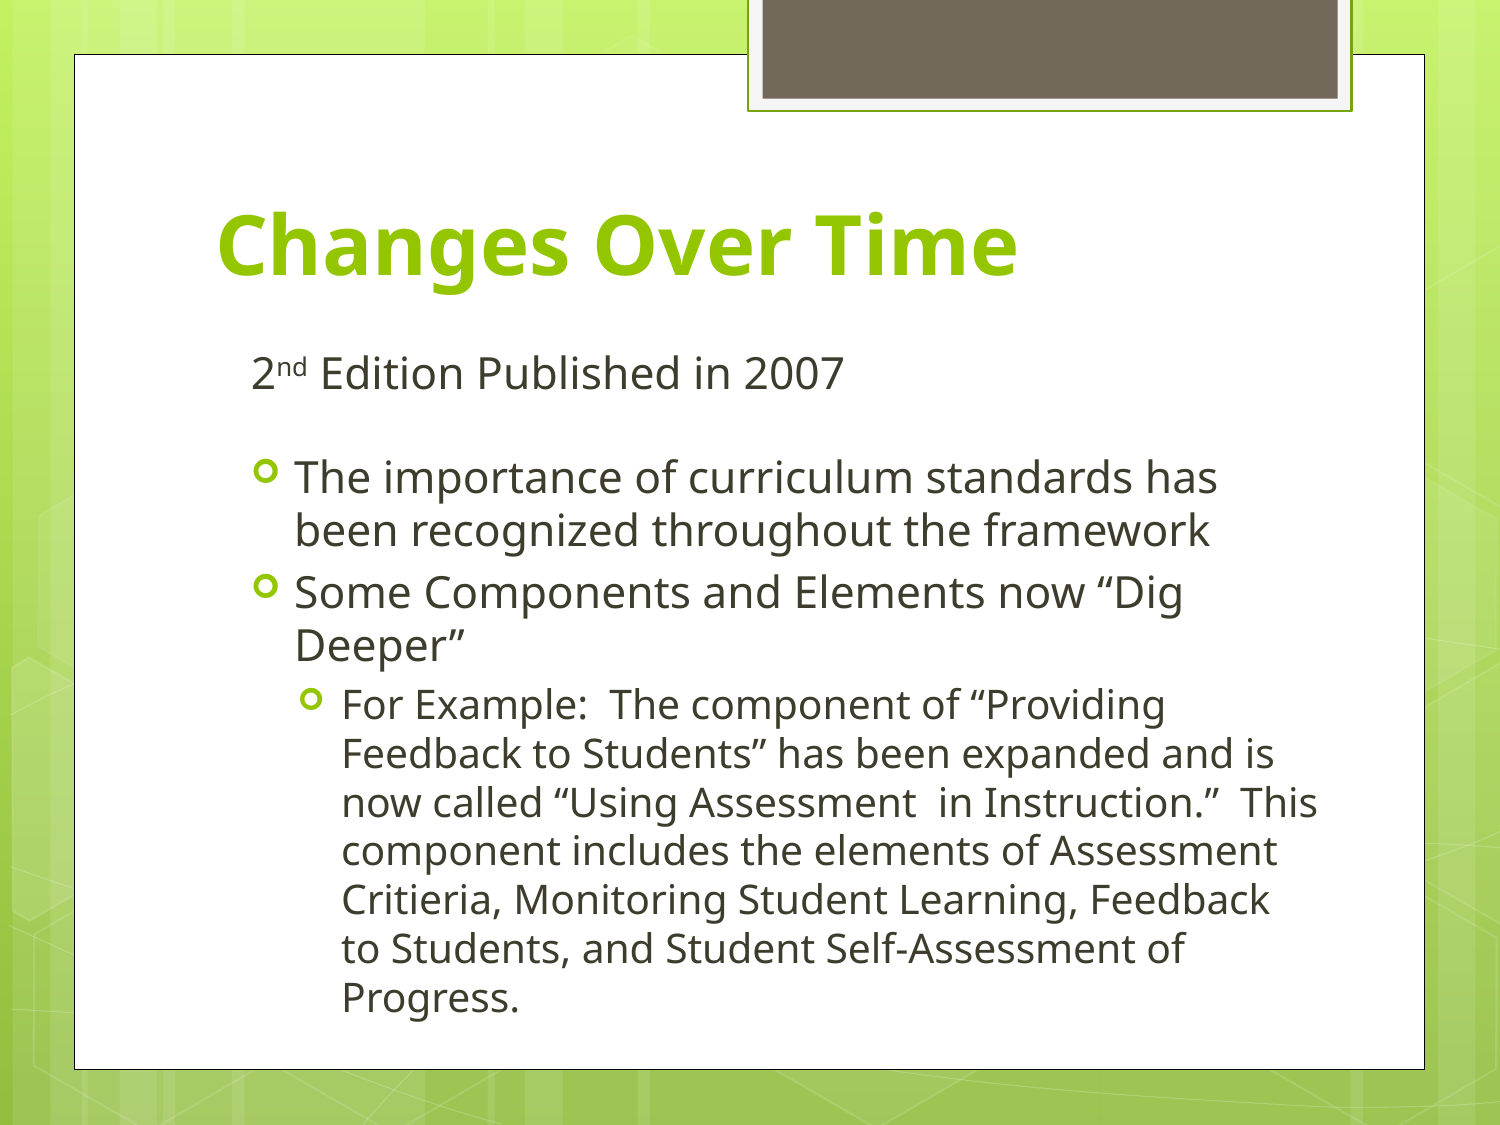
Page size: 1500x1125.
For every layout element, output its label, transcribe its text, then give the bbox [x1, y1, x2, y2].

title Changes Over Time [200, 112, 1353, 300]
list 2nd Edition Published in 2007 The importance of curriculum standards has been recognized throughout the framework Some Components and Elements now “Dig Deeper” For Example: The component of “Providing Feedback to Students” has been expanded and is now called “Using Assessment in Instruction.” This component includes the elements of Assessment Critieria, Monitoring Student Learning, Feedback to Students, and Student Self-Assessment of Progress. [225, 337, 1337, 1038]
